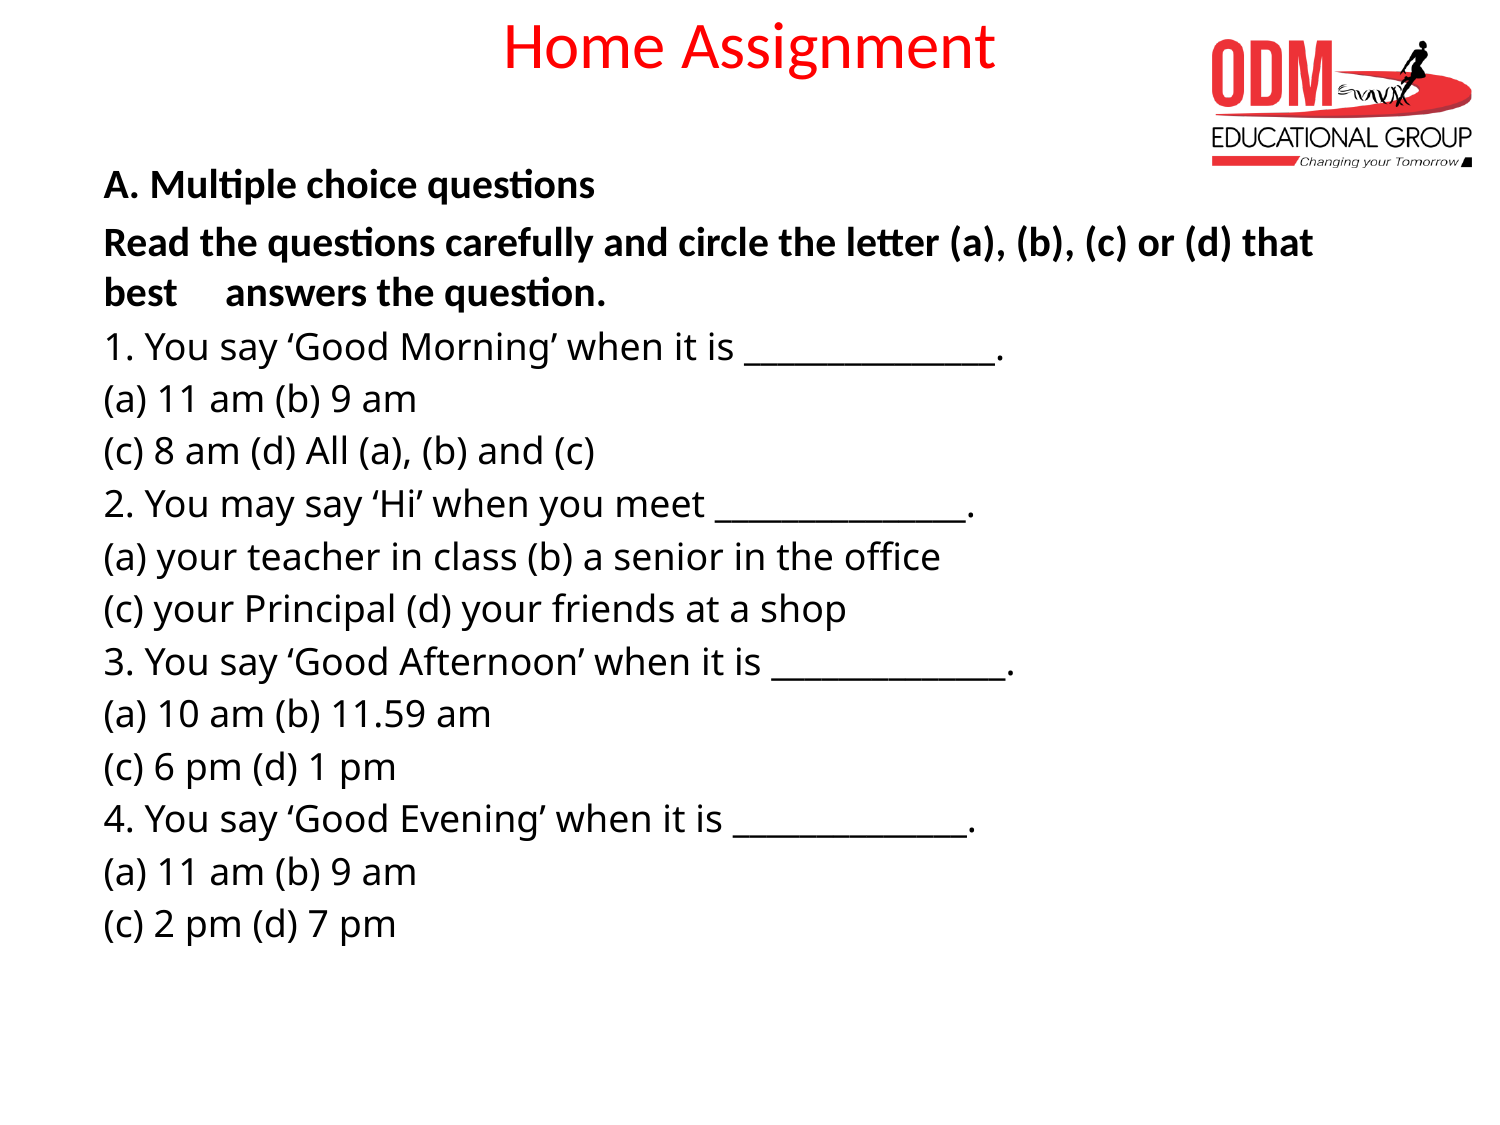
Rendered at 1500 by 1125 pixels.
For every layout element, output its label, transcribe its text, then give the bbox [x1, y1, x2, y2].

picture [1212, 38, 1472, 168]
list A. Multiple choice questions Read the questions carefully and circle the letter (a), (b), (c) or (d) that best answers the question. 1. You say ‘Good Morning’ when it is _______________. (a) 11 am (b) 9 am (c) 8 am (d) All (a), (b) and (c) 2. You may say ‘Hi’ when you meet _______________. (a) your teacher in class (b) a senior in the office (c) your Principal (d) your friends at a shop 3. You say ‘Good Afternoon’ when it is ______________. (a) 10 am (b) 11.59 am (c) 6 pm (d) 1 pm 4. You say ‘Good Evening’ when it is ______________. (a) 11 am (b) 9 am (c) 2 pm (d) 7 pm [88, 149, 1357, 976]
title Home Assignment [75, 0, 1425, 136]
